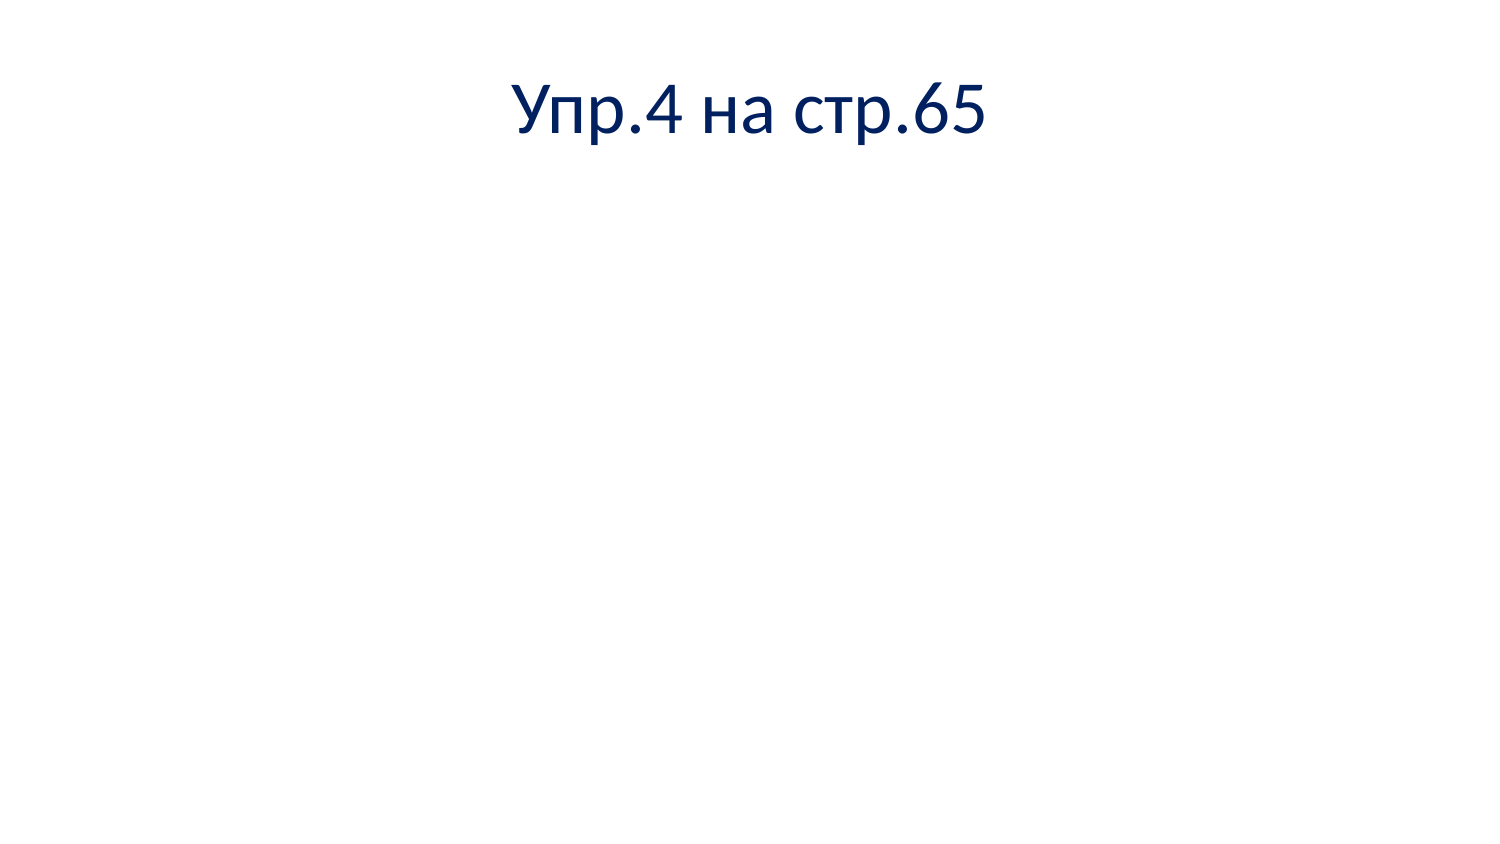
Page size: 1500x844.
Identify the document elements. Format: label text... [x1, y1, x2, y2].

title Упр.4 на стр.65 [75, 33, 1425, 175]
